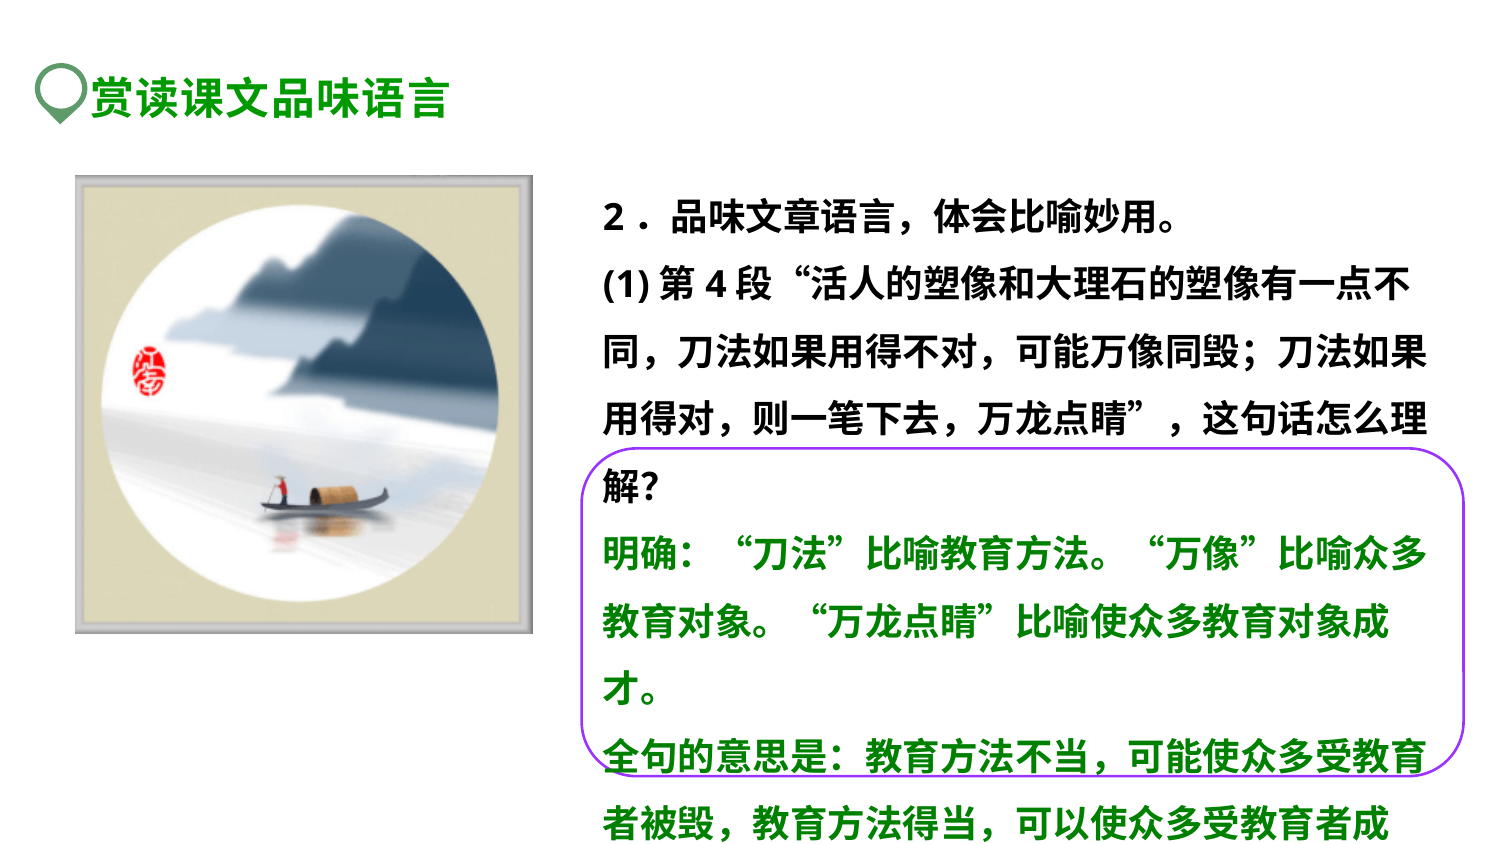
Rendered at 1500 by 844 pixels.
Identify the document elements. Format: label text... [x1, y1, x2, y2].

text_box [34, 62, 472, 132]
picture [75, 175, 533, 634]
text_box [581, 472, 591, 753]
text_box [1454, 472, 1464, 753]
text_box 2．品味文章语言，体会比喻妙用。 (1)第4段“活人的塑像和大理石的塑像有一点不同，刀法如果用得不对，可能万像同毁；刀法如果用得对，则一笔下去，万龙点睛”，这句话怎么理解？ 明确：“刀法”比喻教育方法。“万像”比喻众多教育对象。“万龙点睛”比喻使众多教育对象成才。 全句的意思是：教育方法不当，可能使众多受教育者被毁，教育方法得当，可以使众多受教育者成才，给人以警示。 [591, 164, 1454, 844]
